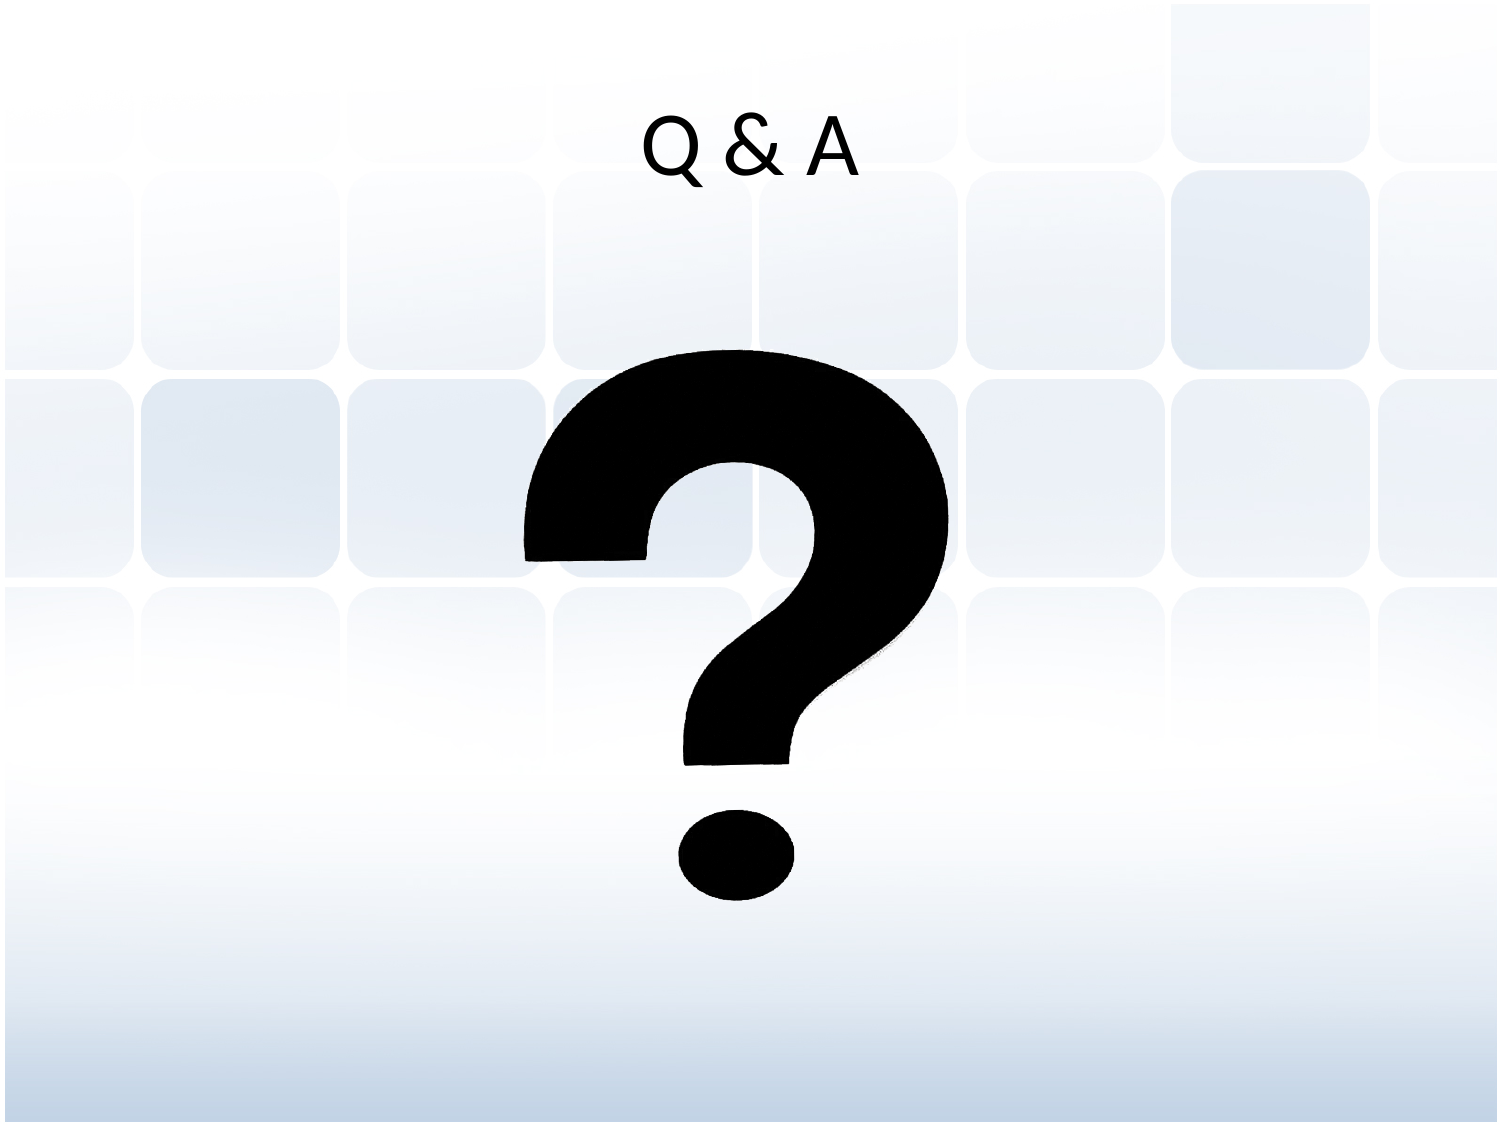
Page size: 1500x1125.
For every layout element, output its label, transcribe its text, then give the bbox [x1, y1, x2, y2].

picture [0, 0, 1500, 1125]
title Q & A [75, 45, 1425, 233]
